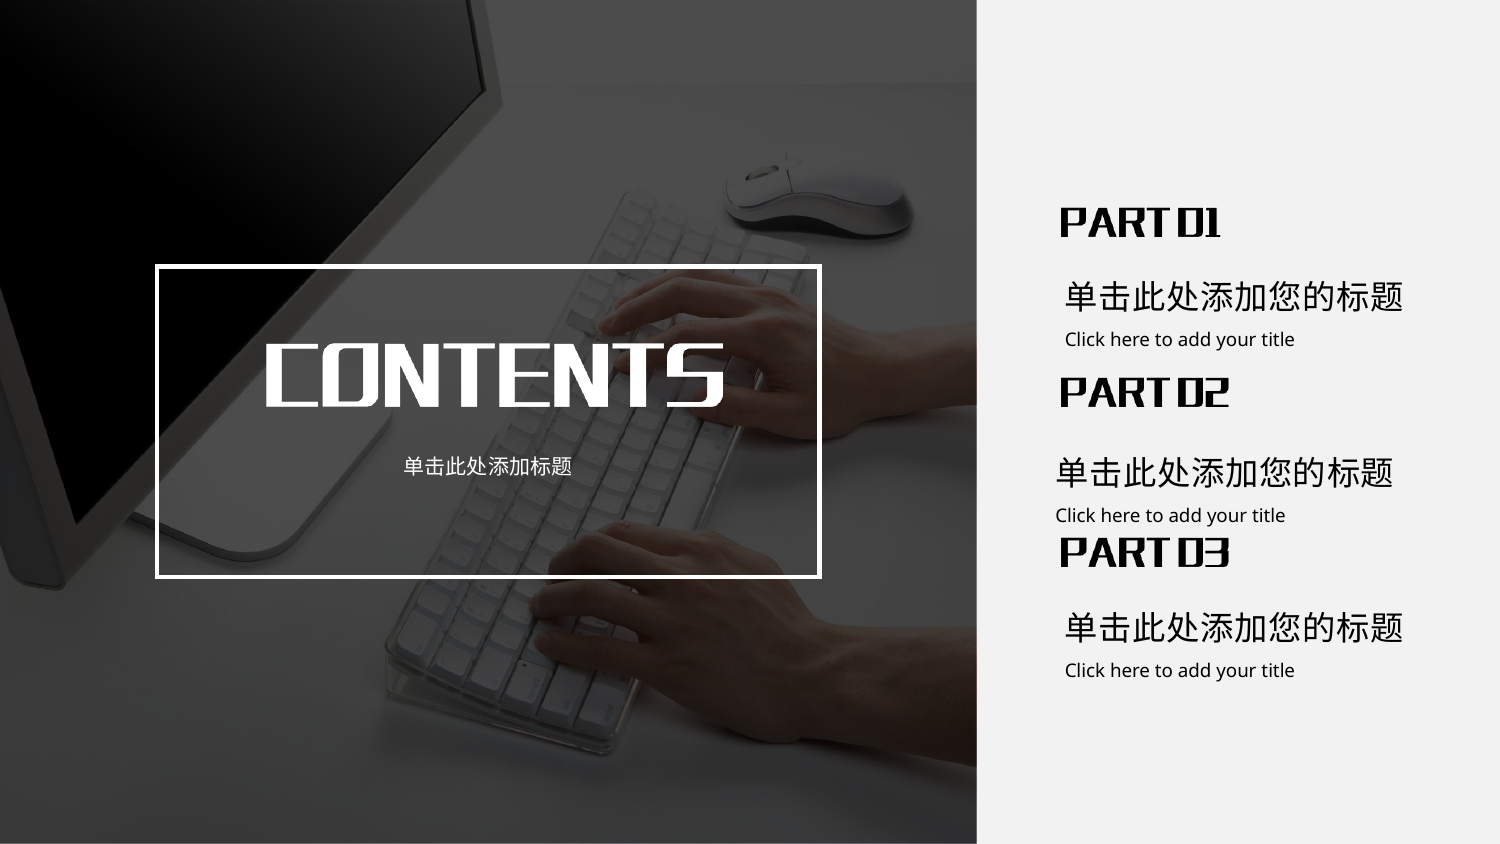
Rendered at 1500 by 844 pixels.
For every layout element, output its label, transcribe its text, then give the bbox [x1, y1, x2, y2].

picture [1040, 195, 1239, 262]
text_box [0, 0, 977, 844]
picture [1040, 365, 1248, 432]
text_box 单击此处添加您的标题Click here to add your title [1049, 579, 1427, 689]
text_box 单击此处添加您的标题Click here to add your title [1040, 425, 1418, 534]
text_box 单击此处添加您的标题Click here to add your title [1049, 248, 1427, 357]
picture [221, 316, 766, 462]
picture [1040, 525, 1249, 592]
